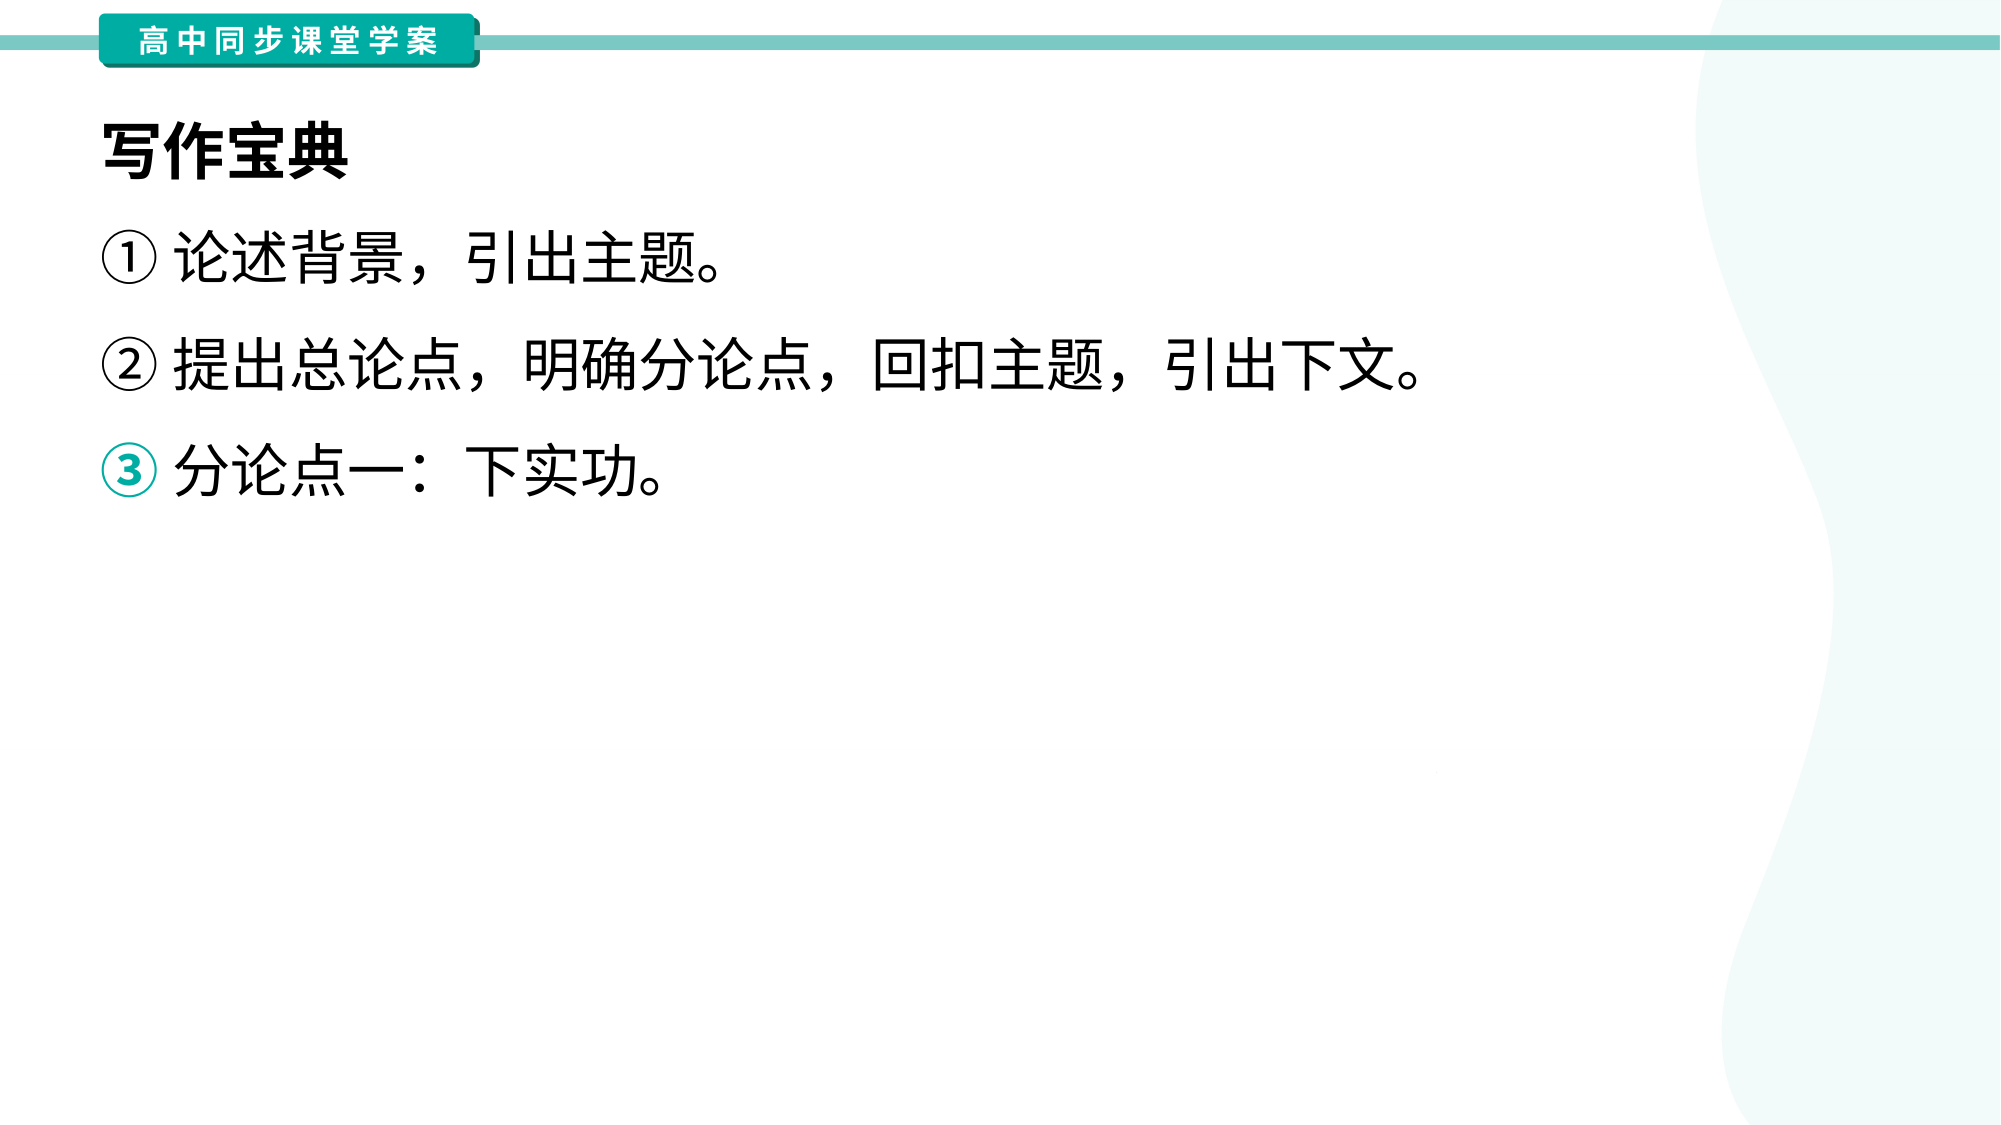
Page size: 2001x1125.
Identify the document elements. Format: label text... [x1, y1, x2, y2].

picture [0, 0, 2000, 1125]
text_box ①论述背景，引出主题。 ②提出总论点，明确分论点，回扣主题，引出下文。 ③分论点一：下实功。 [100, 185, 1899, 505]
text_box 写作宝典 [100, 76, 1899, 185]
